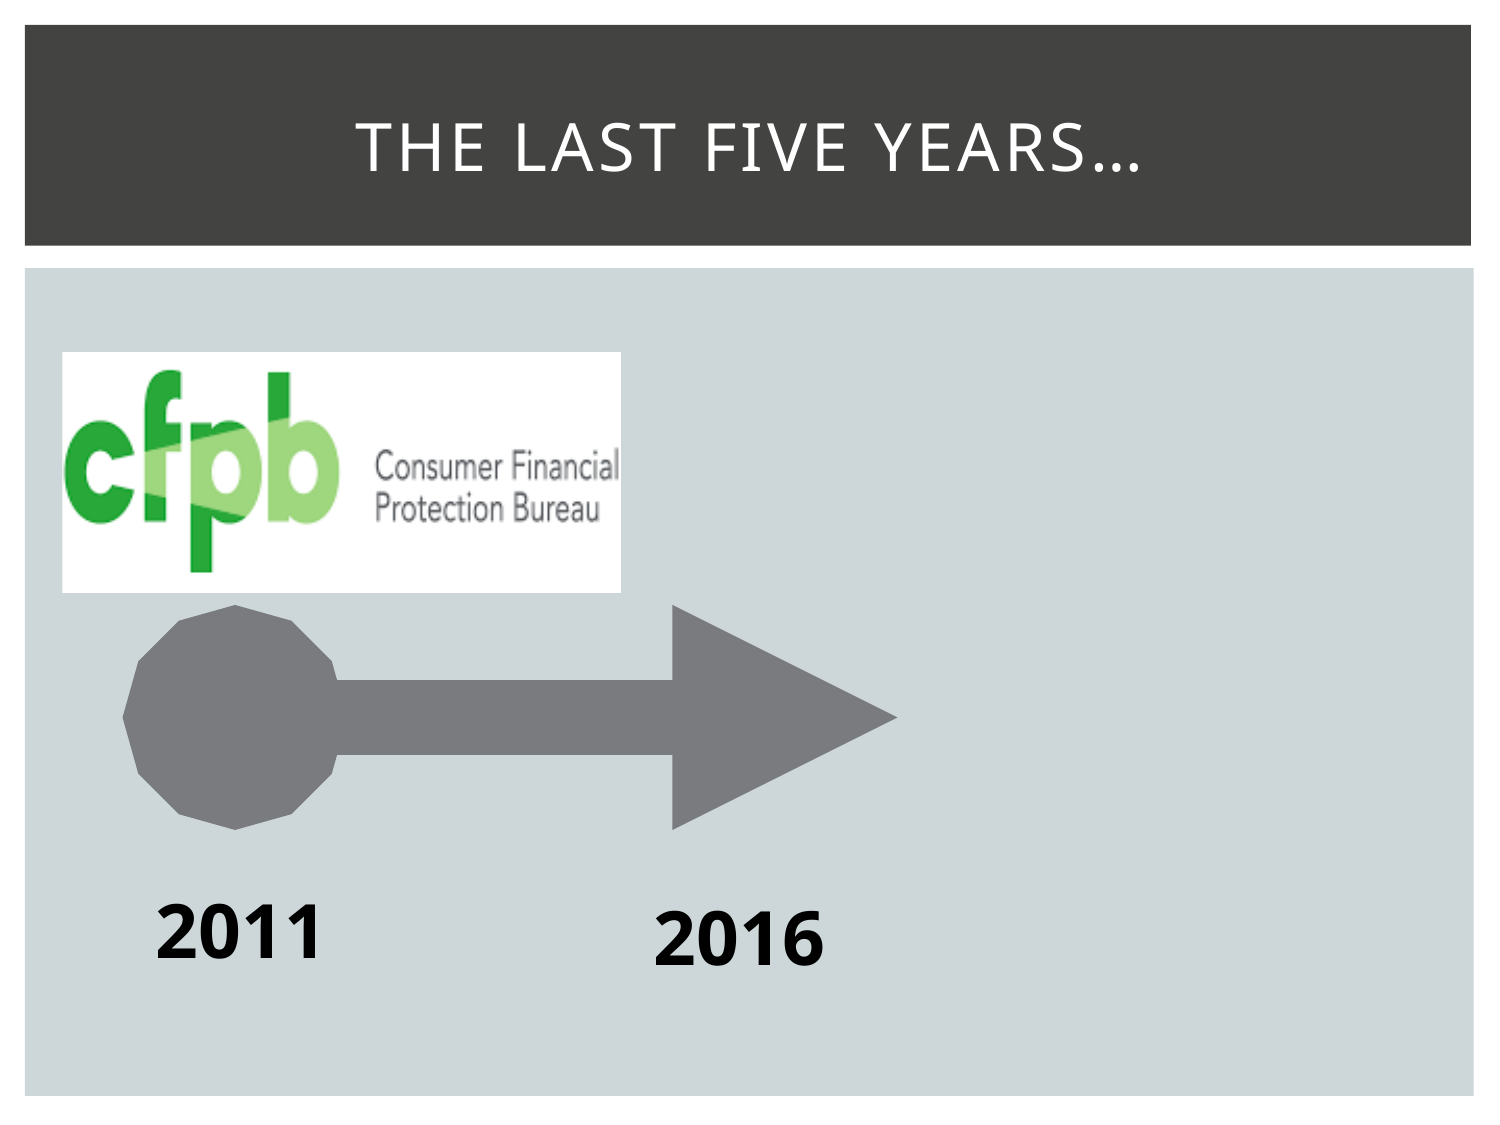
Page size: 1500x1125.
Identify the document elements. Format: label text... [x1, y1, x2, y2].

text_box 2011 [141, 876, 343, 981]
picture [62, 352, 636, 594]
text_box 2016 [639, 883, 841, 988]
title The Last Five Years… [62, 58, 1438, 232]
